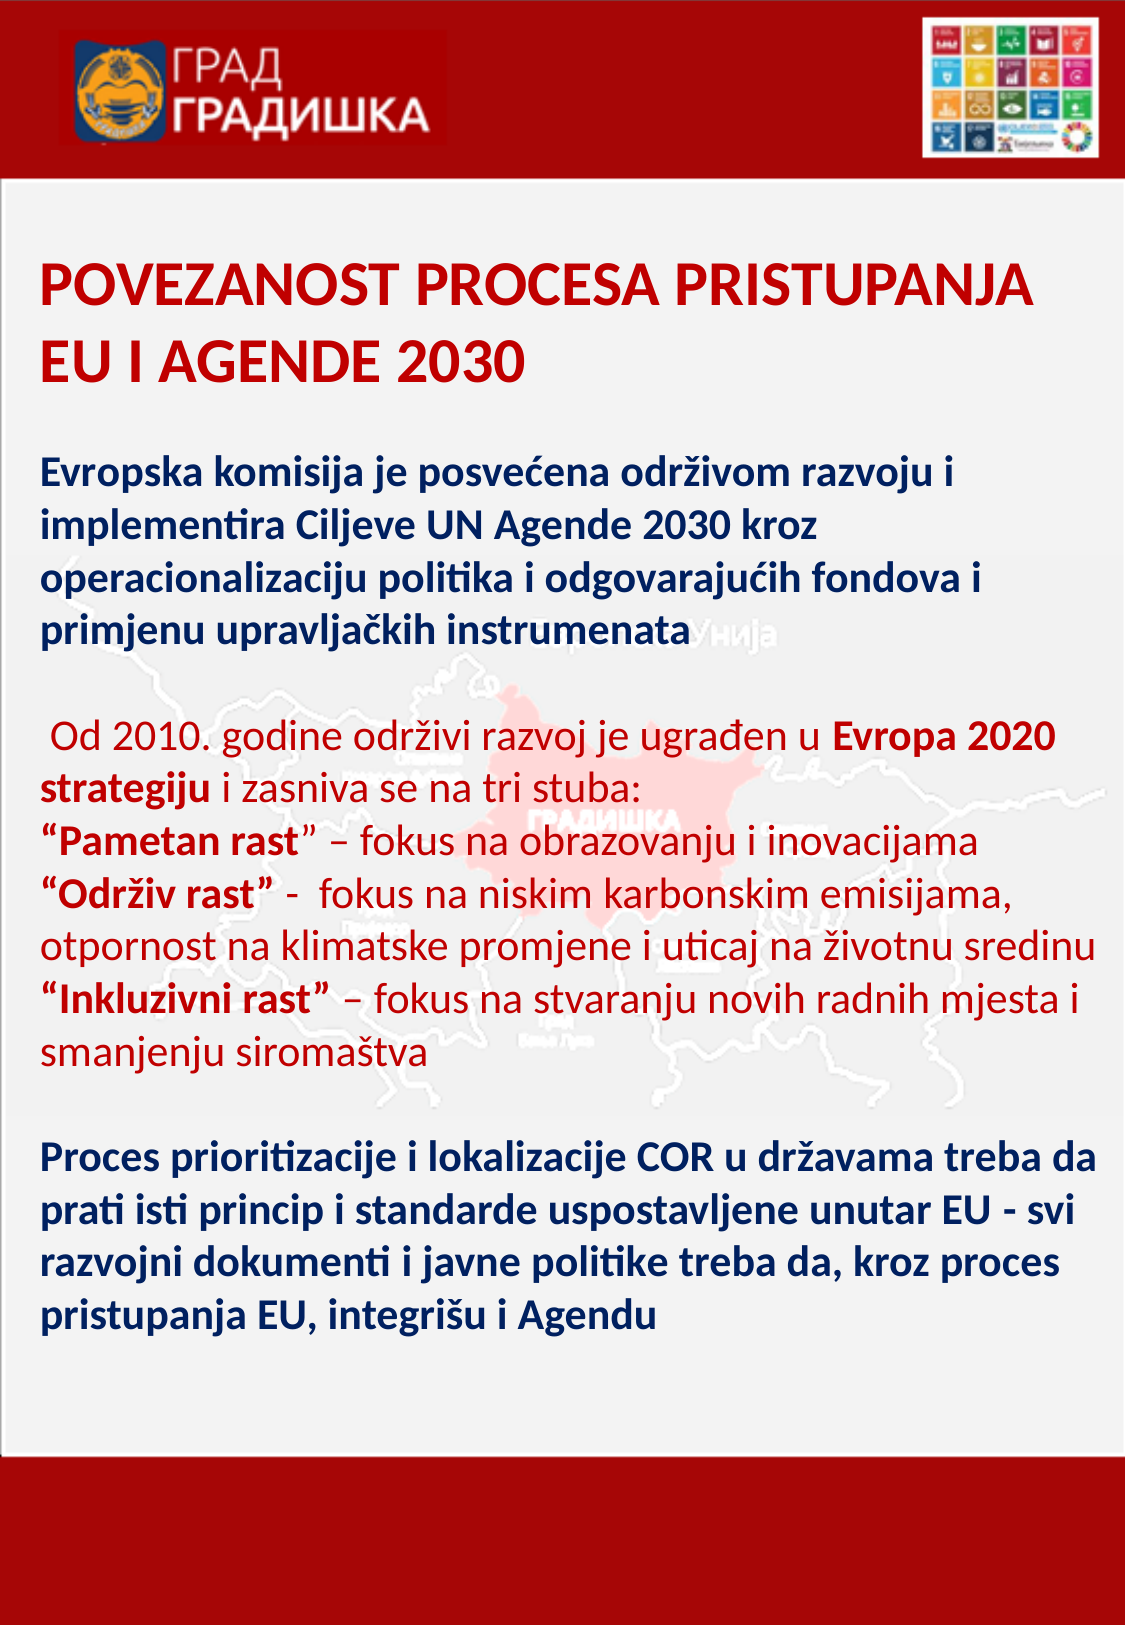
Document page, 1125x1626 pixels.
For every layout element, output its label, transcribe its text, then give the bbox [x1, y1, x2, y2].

text_box POVEZANOST PROCESA PRISTUPANJA EU I AGENDE 2030 Evropska komisija je posvećena održivom razvoju i implementira Ciljeve UN Agende 2030 kroz operacionalizaciju politika i odgovarajućih fondova i primjenu upravljačkih instrumenata Od 2010. godine održivi razvoj je ugrađen u Evropa 2020 strategiju i zasniva se na tri stuba: “Pametan rast” – fokus na obrazovanju i inovacijama “Održiv rast” - fokus na niskim karbonskim emisijama, otpornost na klimatske promjene i uticaj na životnu sredinu “Inkluzivni rast” – fokus na stvaranju novih radnih mjesta i smanjenju siromaštva Proces prioritizacije i lokalizacije COR u državama treba da prati isti princip i standarde uspostavljene unutar EU - svi razvojni dokumenti i javne politike treba da, kroz proces pristupanja EU, integrišu i Agendu [24, 230, 1125, 1446]
picture [0, 0, 1125, 1625]
